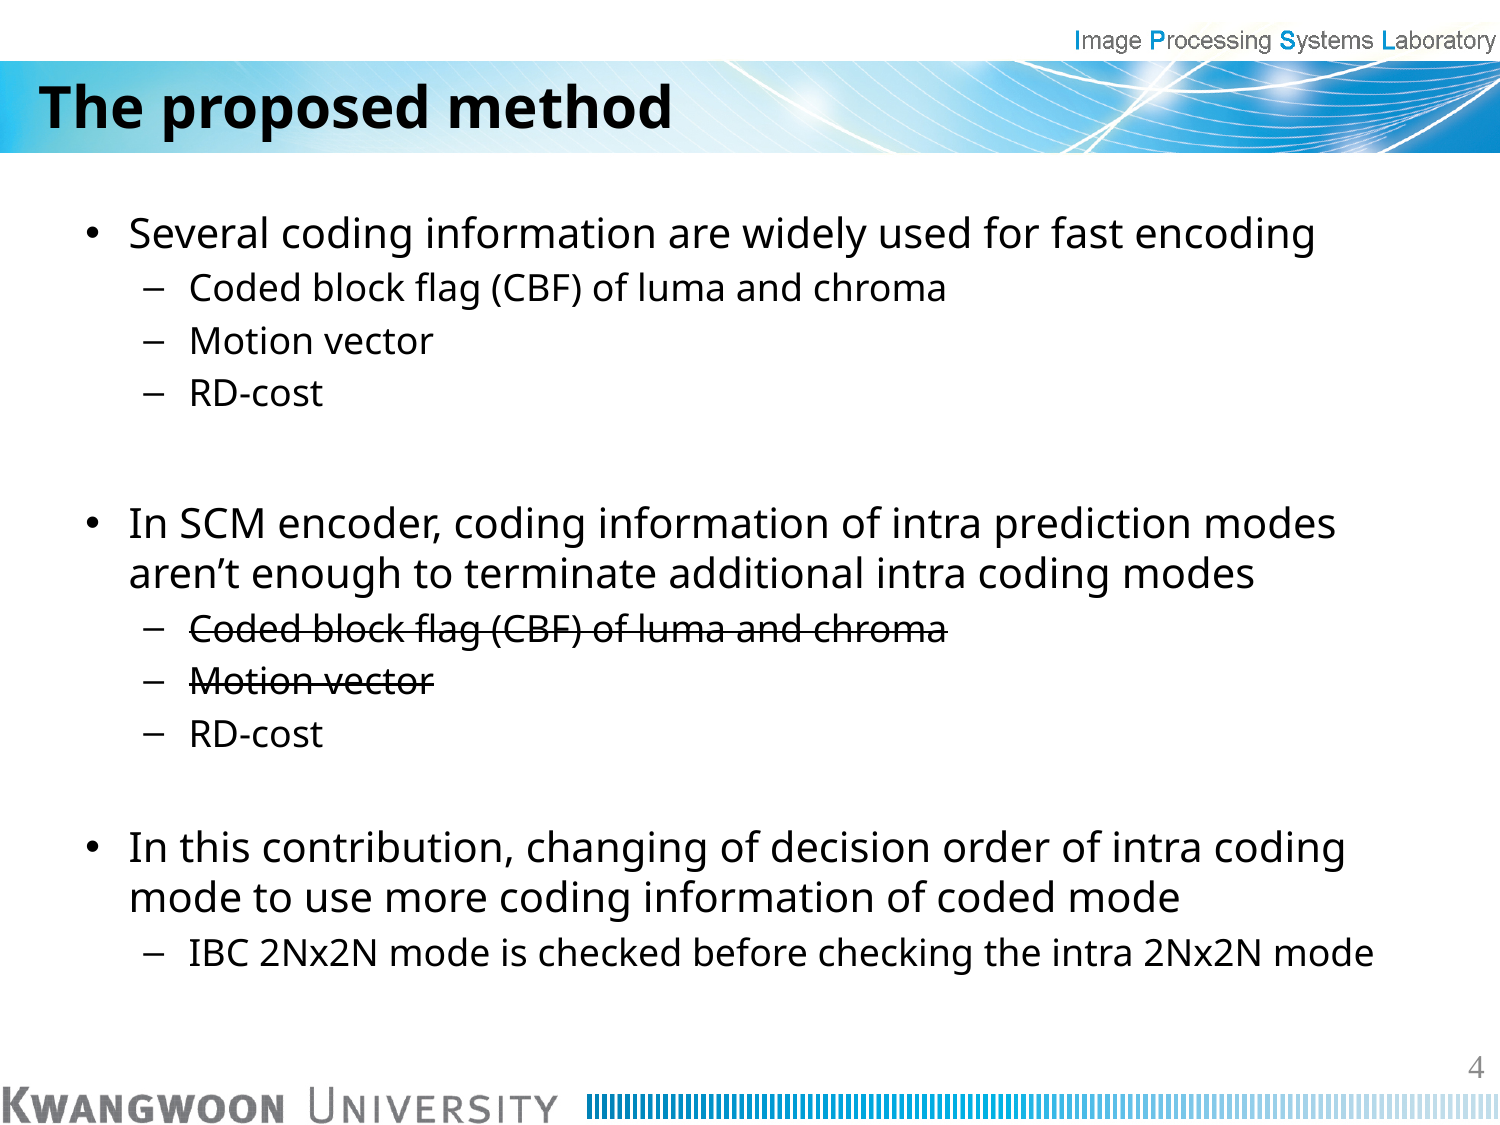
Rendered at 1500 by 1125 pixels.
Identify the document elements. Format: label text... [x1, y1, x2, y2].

picture [0, 0, 1500, 1125]
slide_number 4 [1399, 1035, 1500, 1095]
title The proposed method [23, 58, 1337, 153]
list Several coding information are widely used for fast encoding Coded block flag (CBF) of luma and chroma Motion vector RD-cost In SCM encoder, coding information of intra prediction modes aren’t enough to terminate additional intra coding modes Coded block flag (CBF) of luma and chroma Motion vector RD-cost In this contribution, changing of decision order of intra coding mode to use more coding information of coded mode IBC 2Nx2N mode is checked before checking the intra 2Nx2N mode [70, 198, 1426, 1020]
